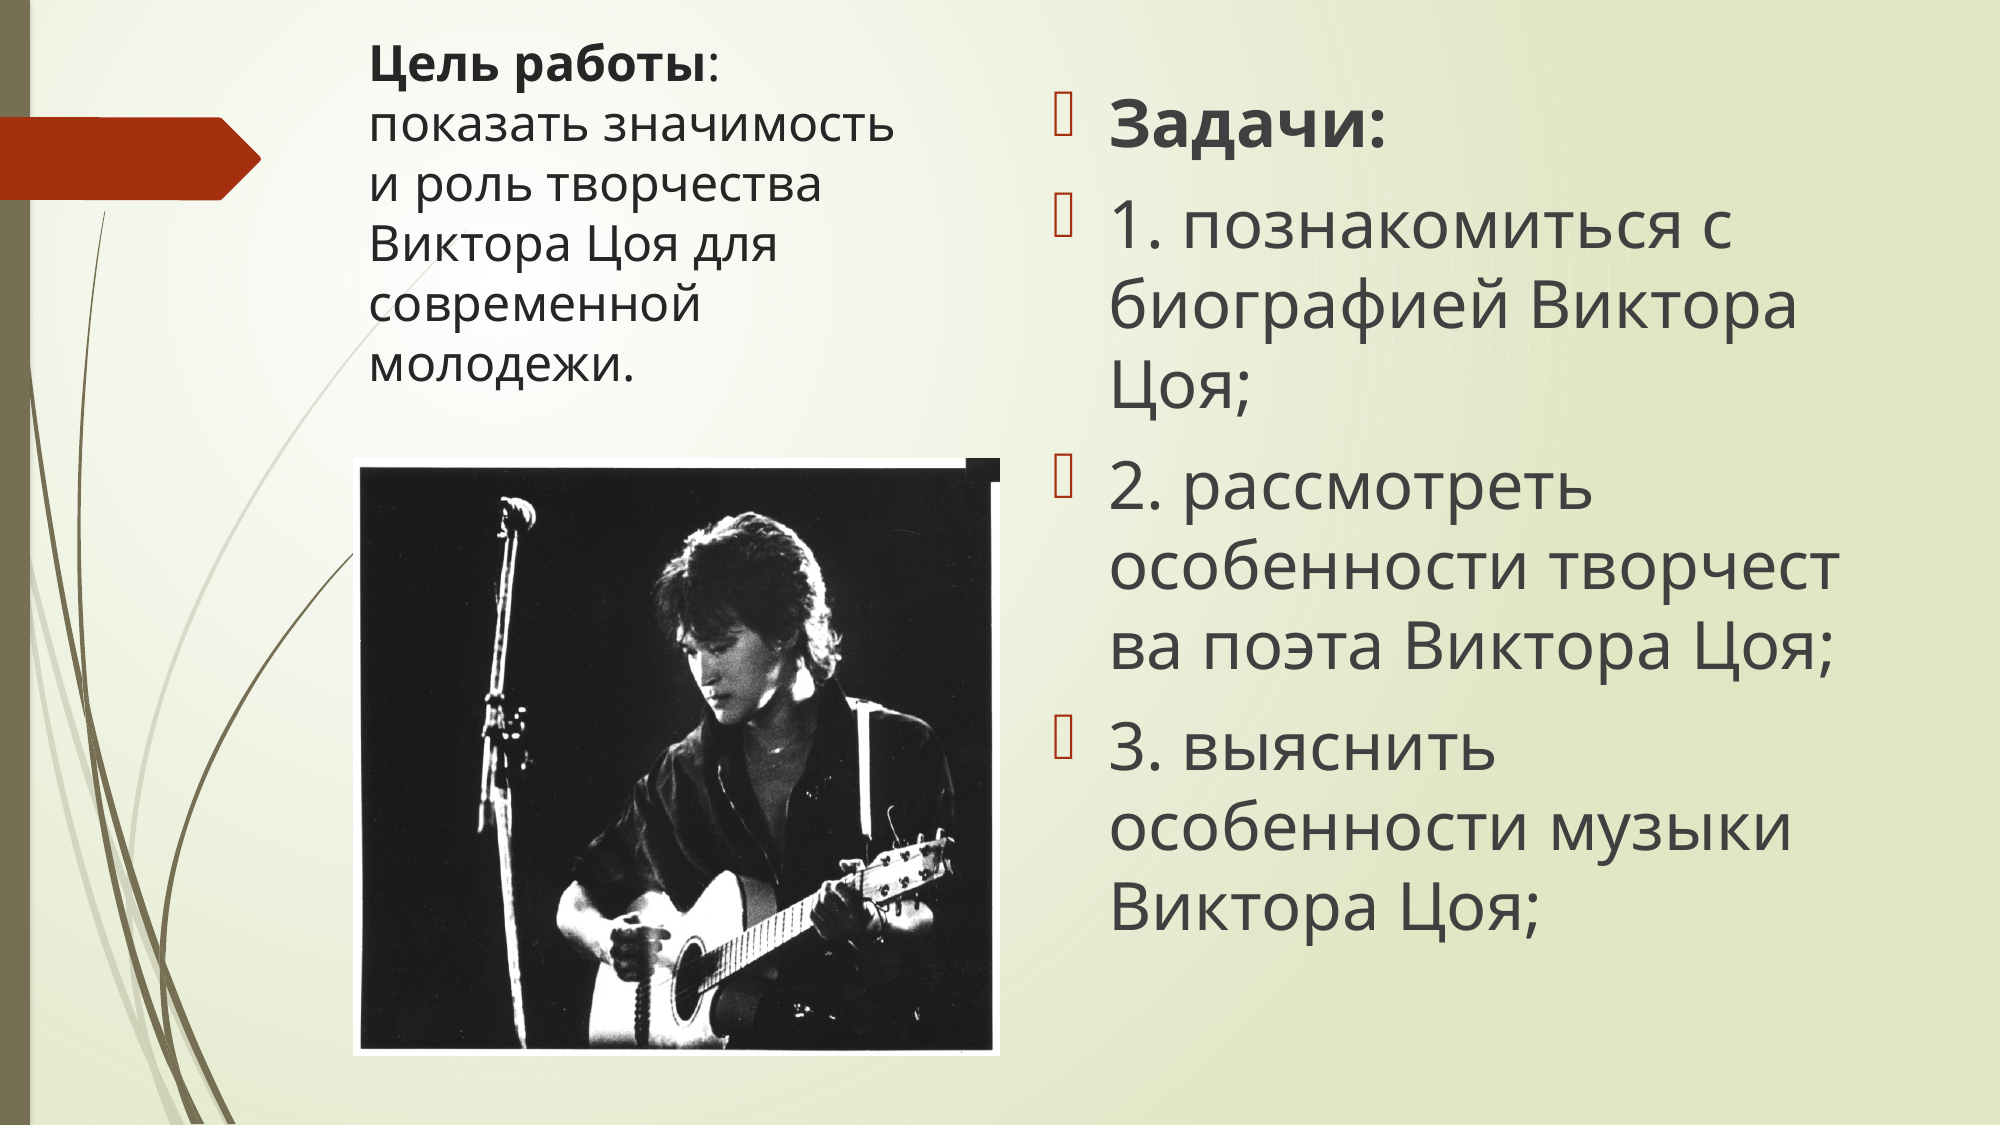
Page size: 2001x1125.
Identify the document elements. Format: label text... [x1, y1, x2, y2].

list Задачи: 1. познакомиться с биографией Виктора Цоя; 2. рассмотреть особенности творчества поэта Виктора Цоя; 3. выяснить особенности музыки Виктора Цоя; [1037, 73, 1888, 962]
picture [353, 458, 1000, 1056]
title Цель работы: показать значимость и роль творчества Виктора Цоя для современной молодежи. [353, 23, 929, 458]
